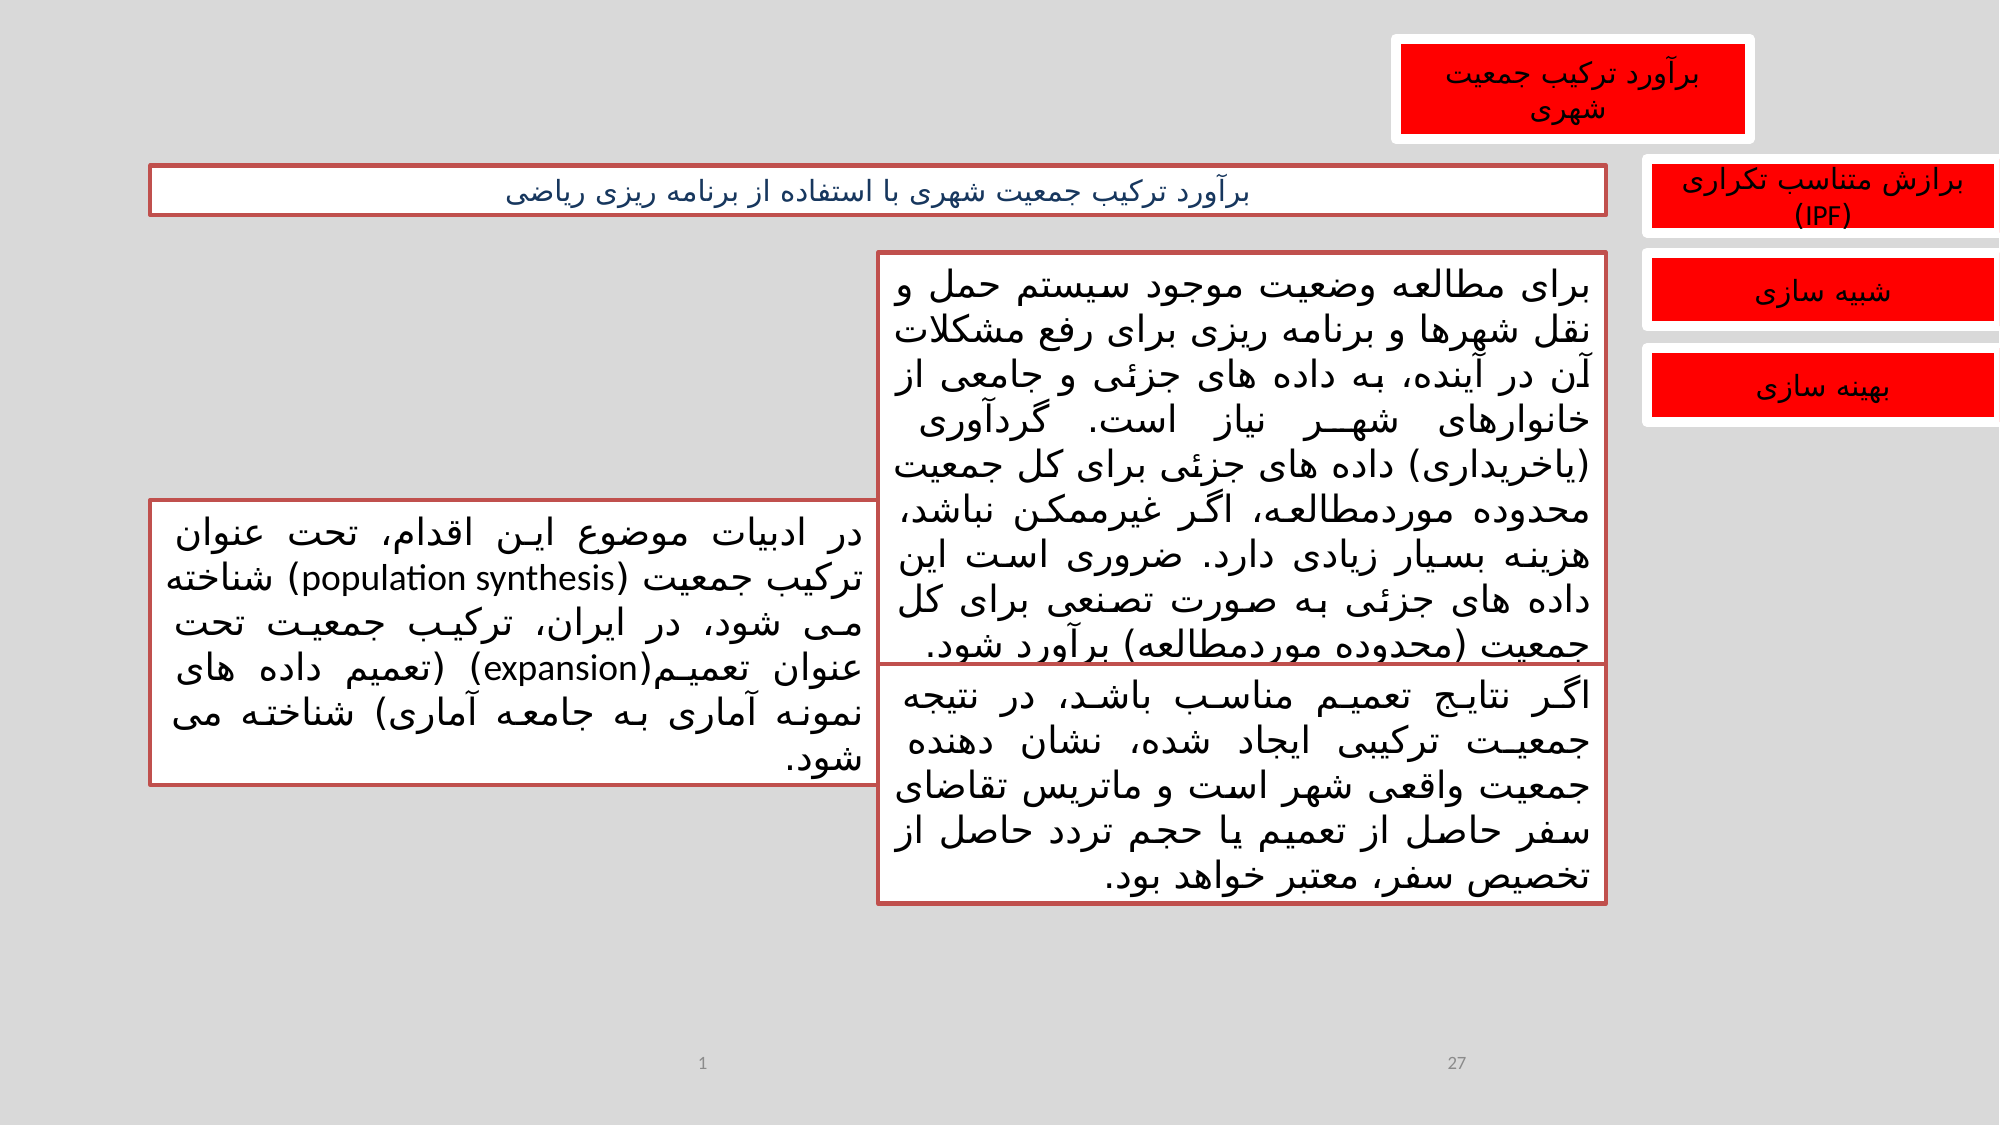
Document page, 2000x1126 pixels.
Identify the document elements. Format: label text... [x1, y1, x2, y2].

text_box در ادبیات موضوع این اقدام، تحت عنوان ترکیب جمعیت (population synthesis) شناخته می شود، در ایران، ترکیب جمعیت تحت عنوان تعمیم(expansion) (تعمیم داده های نمونه آماری به جامعه آماری) شناخته می شود. [148, 498, 876, 787]
text_box شبیه سازی [1645, 250, 2000, 328]
text_box برآورد ترکیب جمعیت شهری با استفاده از برنامه ریزی ریاضی [148, 163, 1608, 217]
text_box برآورد ترکیب جمعیت شهری [1394, 37, 1752, 141]
slide_number 27 [1432, 1042, 1900, 1103]
footer 1 [683, 1042, 1317, 1103]
text_box بهینه سازی [1645, 346, 2000, 424]
text_box برازش متناسب تکراری (IPF) [1645, 157, 2000, 235]
text_box اگر نتایج تعمیم مناسب باشد، در نتیجه جمعیت ترکیبی ایجاد شده، نشان دهنده جمعیت واقعی شهر است و ماتریس تقاضای سفر حاصل از تعمیم یا حجم تردد حاصل از تخصیص سفر، معتبر خواهد بود. [876, 662, 1608, 906]
text_box برای مطالعه وضعیت موجود سیستم حمل و نقل شهرها و برنامه ریزی برای رفع مشکلات آن در آینده، به داده های جزئی و جامعی از خانوارهای شهر نیاز است. گردآوری (یاخریداری) داده های جزئی برای کل جمعیت محدوده موردمطالعه، اگر غیرممکن نباشد، هزینه بسیار زیادی دارد. ضروری است این داده های جزئی به صورت تصنعی برای کل جمعیت (محدوده موردمطالعه) برآورد شود. [876, 250, 1608, 662]
